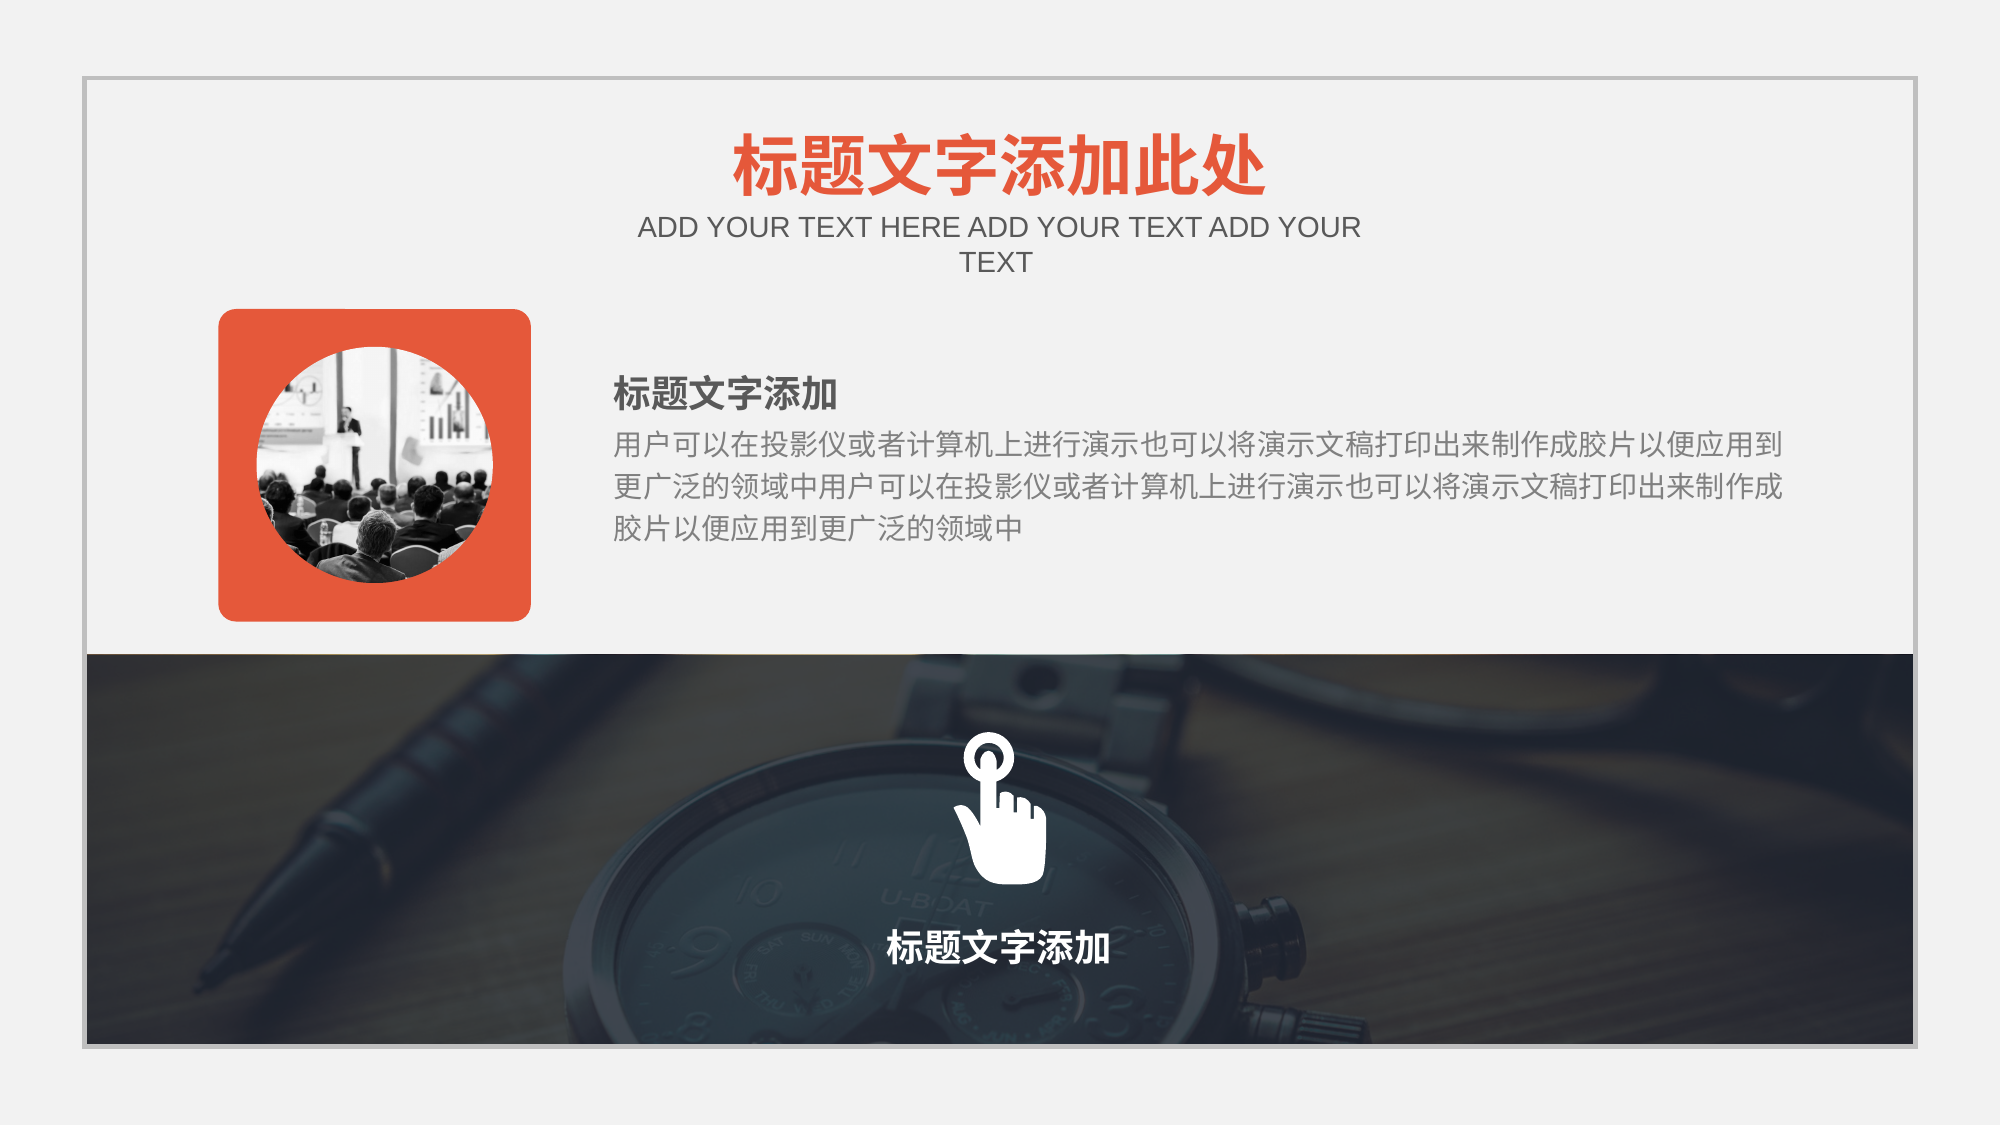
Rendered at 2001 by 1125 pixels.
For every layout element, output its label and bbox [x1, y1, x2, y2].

picture [83, 654, 1916, 1047]
text_box [83, 77, 1917, 1048]
picture [256, 346, 493, 584]
text_box [599, 354, 1804, 551]
